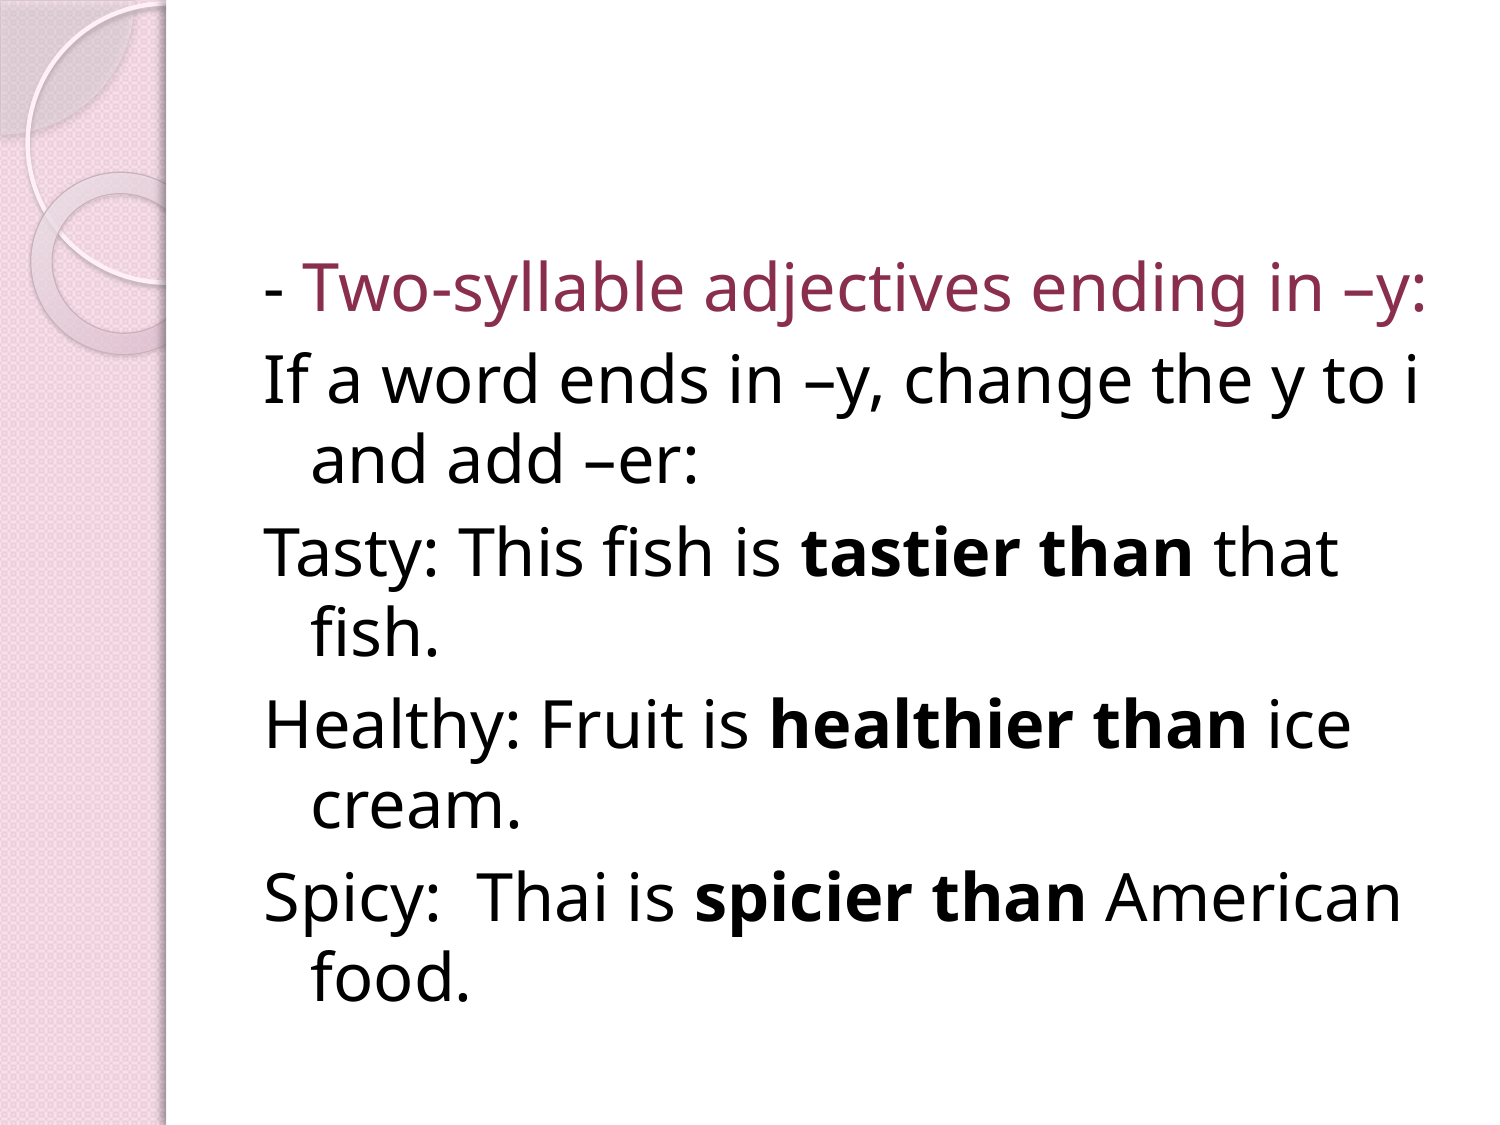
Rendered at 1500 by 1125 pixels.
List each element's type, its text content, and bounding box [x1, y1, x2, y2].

list - Two-syllable adjectives ending in –y: If a word ends in –y, change the y to i and add –er: Tasty: This fish is tastier than that fish. Healthy: Fruit is healthier than ice cream. Spicy: Thai is spicier than American food. [235, 237, 1466, 1025]
